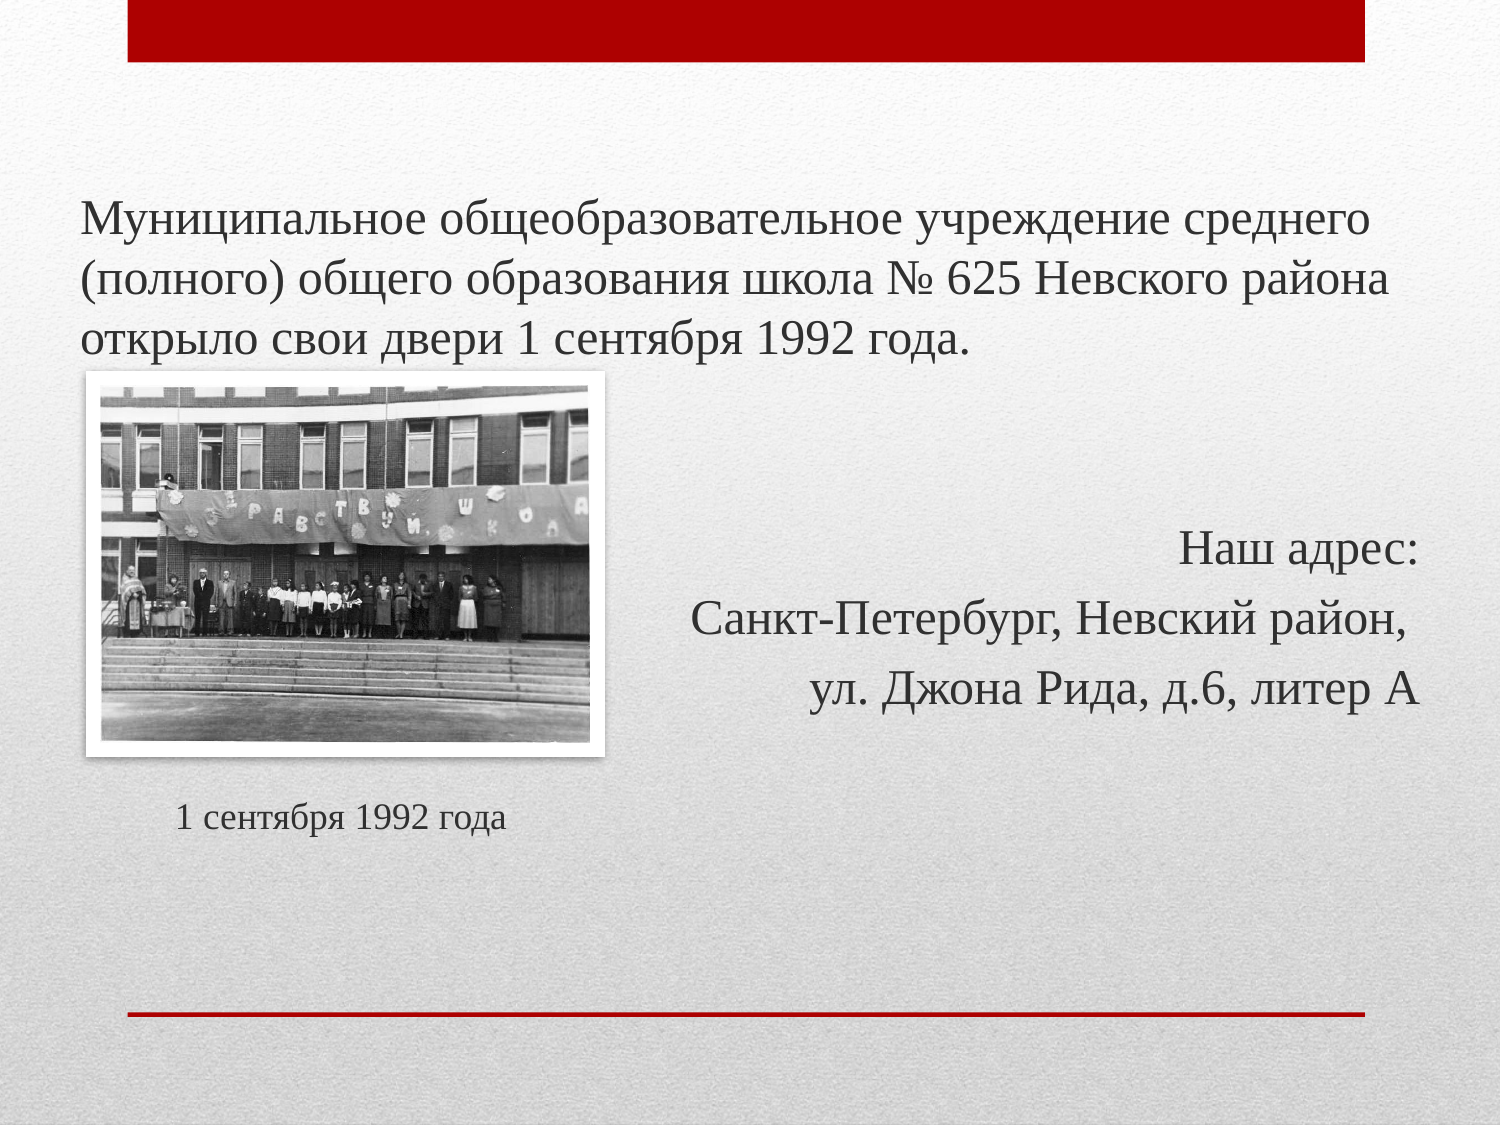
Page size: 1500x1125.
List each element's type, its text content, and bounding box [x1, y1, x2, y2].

picture [99, 384, 591, 744]
list Муниципальное общеобразовательное учреждение среднего (полного) общего образования школа № 625 Невского района открыло свои двери 1 сентября 1992 года. Наш адрес: Санкт-Петербург, Невский район, ул. Джона Рида, д.6, литер А 1 сентября 1992 года [64, 137, 1436, 1094]
